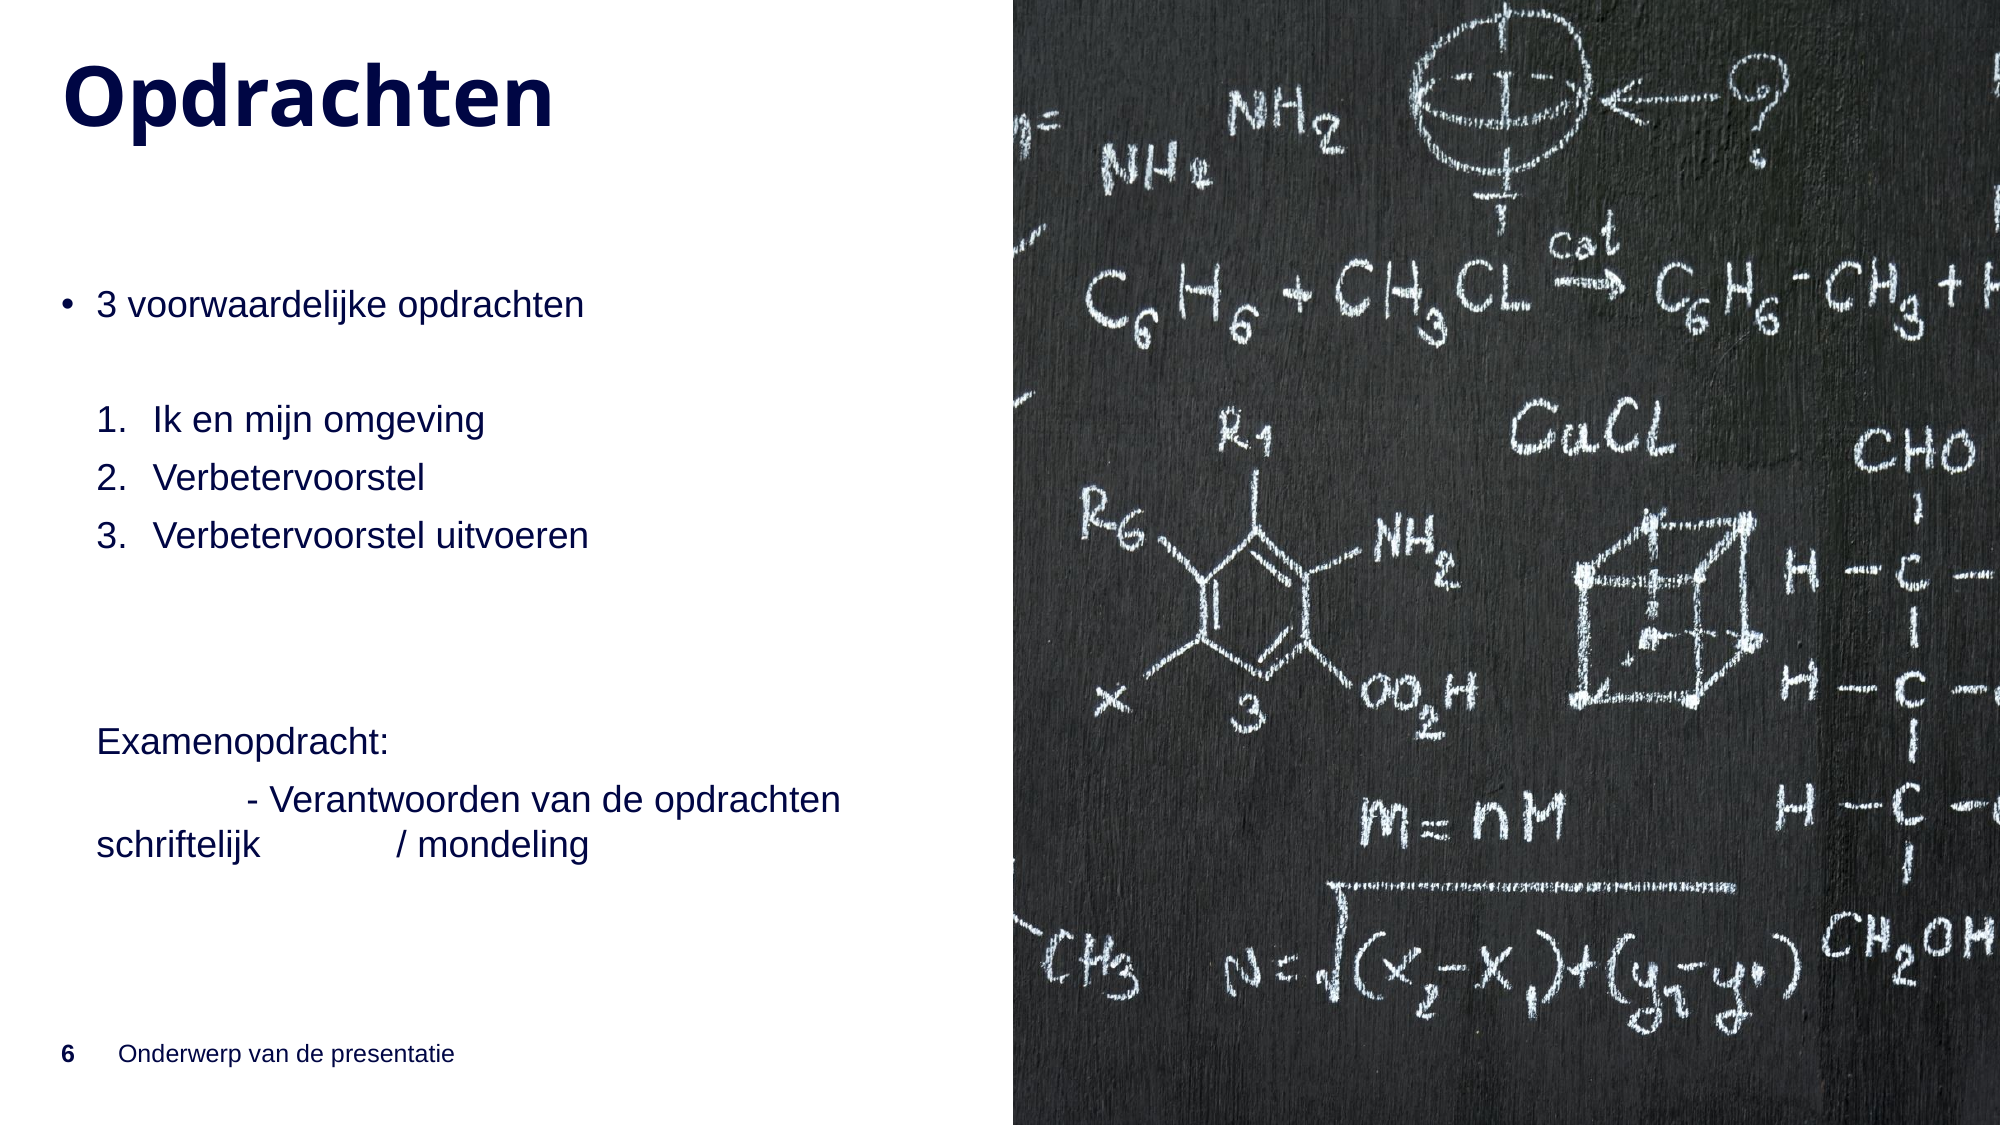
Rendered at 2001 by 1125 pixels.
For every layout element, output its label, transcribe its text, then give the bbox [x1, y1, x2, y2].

footer Onderwerp van de presentatie [118, 1037, 987, 1073]
title Opdrachten [60, 48, 986, 239]
picture [1012, 0, 2000, 1125]
slide_number 6 [60, 1037, 113, 1073]
list 3 voorwaardelijke opdrachten Ik en mijn omgeving Verbetervoorstel Verbetervoorstel uitvoeren Examenopdracht: - Verantwoorden van de opdrachten schriftelijk / mondeling [60, 280, 987, 1006]
